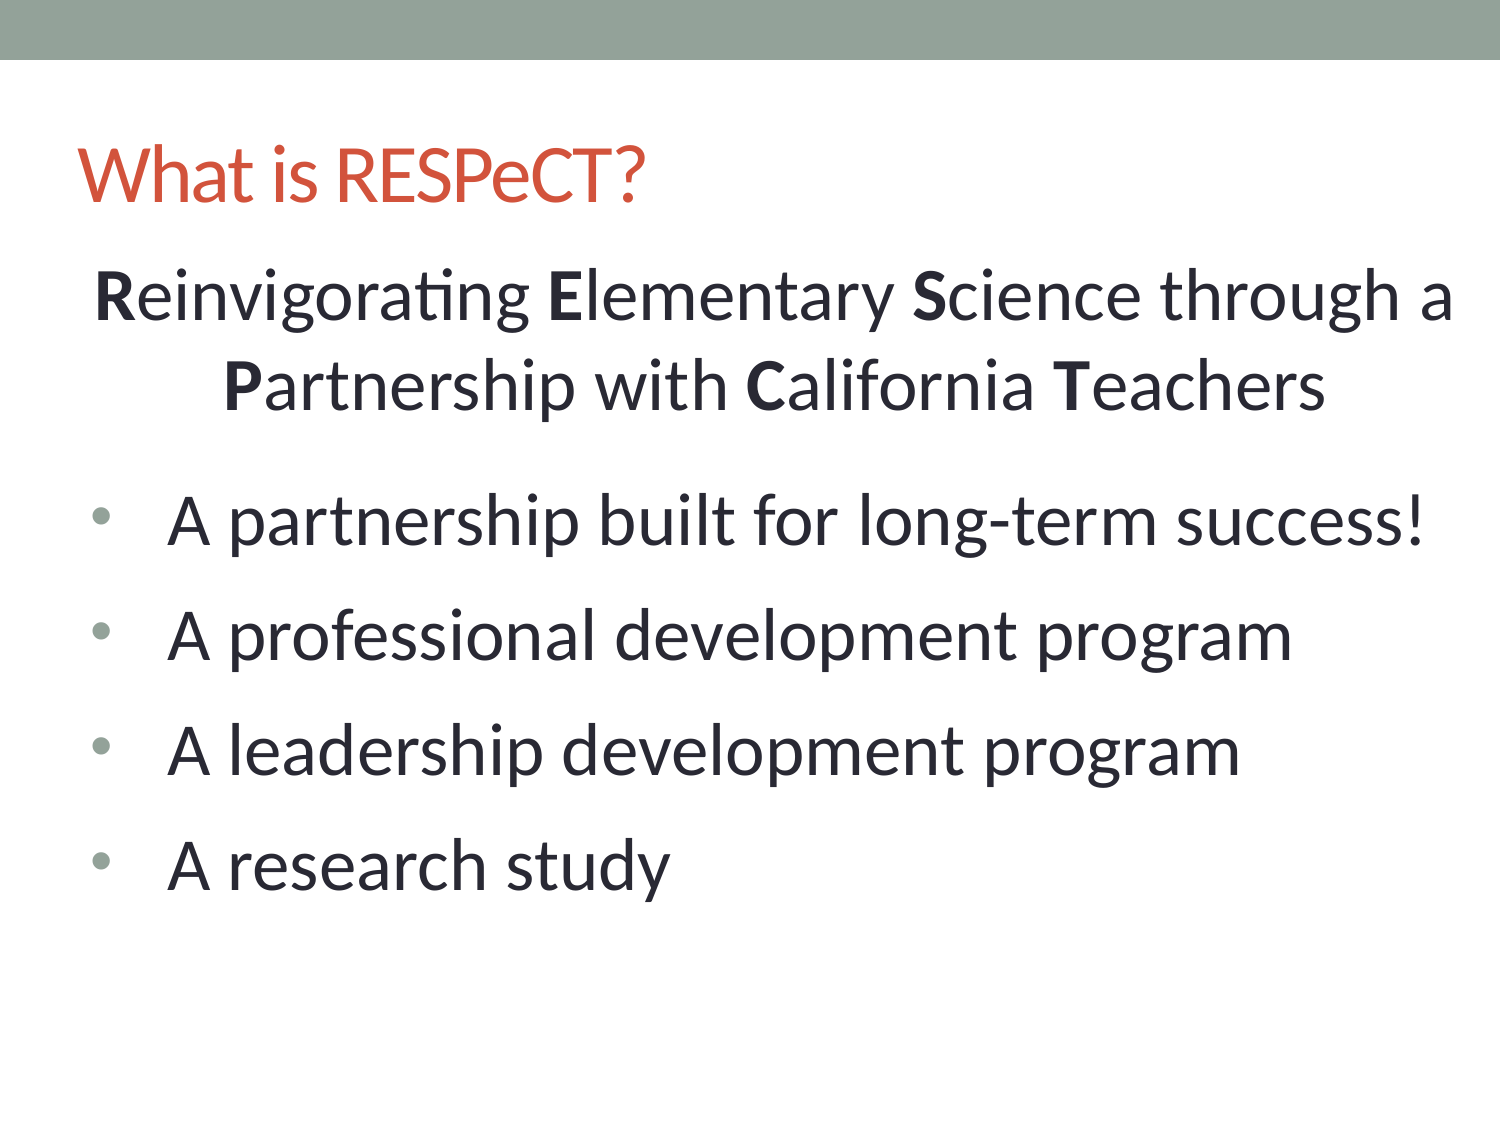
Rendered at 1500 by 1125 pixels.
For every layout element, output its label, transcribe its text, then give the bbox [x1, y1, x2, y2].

list Reinvigorating Elementary Science through a Partnership with California Teachers A partnership built for long-term success! A professional development program A leadership development program A research study [75, 237, 1475, 1038]
title What is RESPeCT? [62, 87, 1425, 250]
